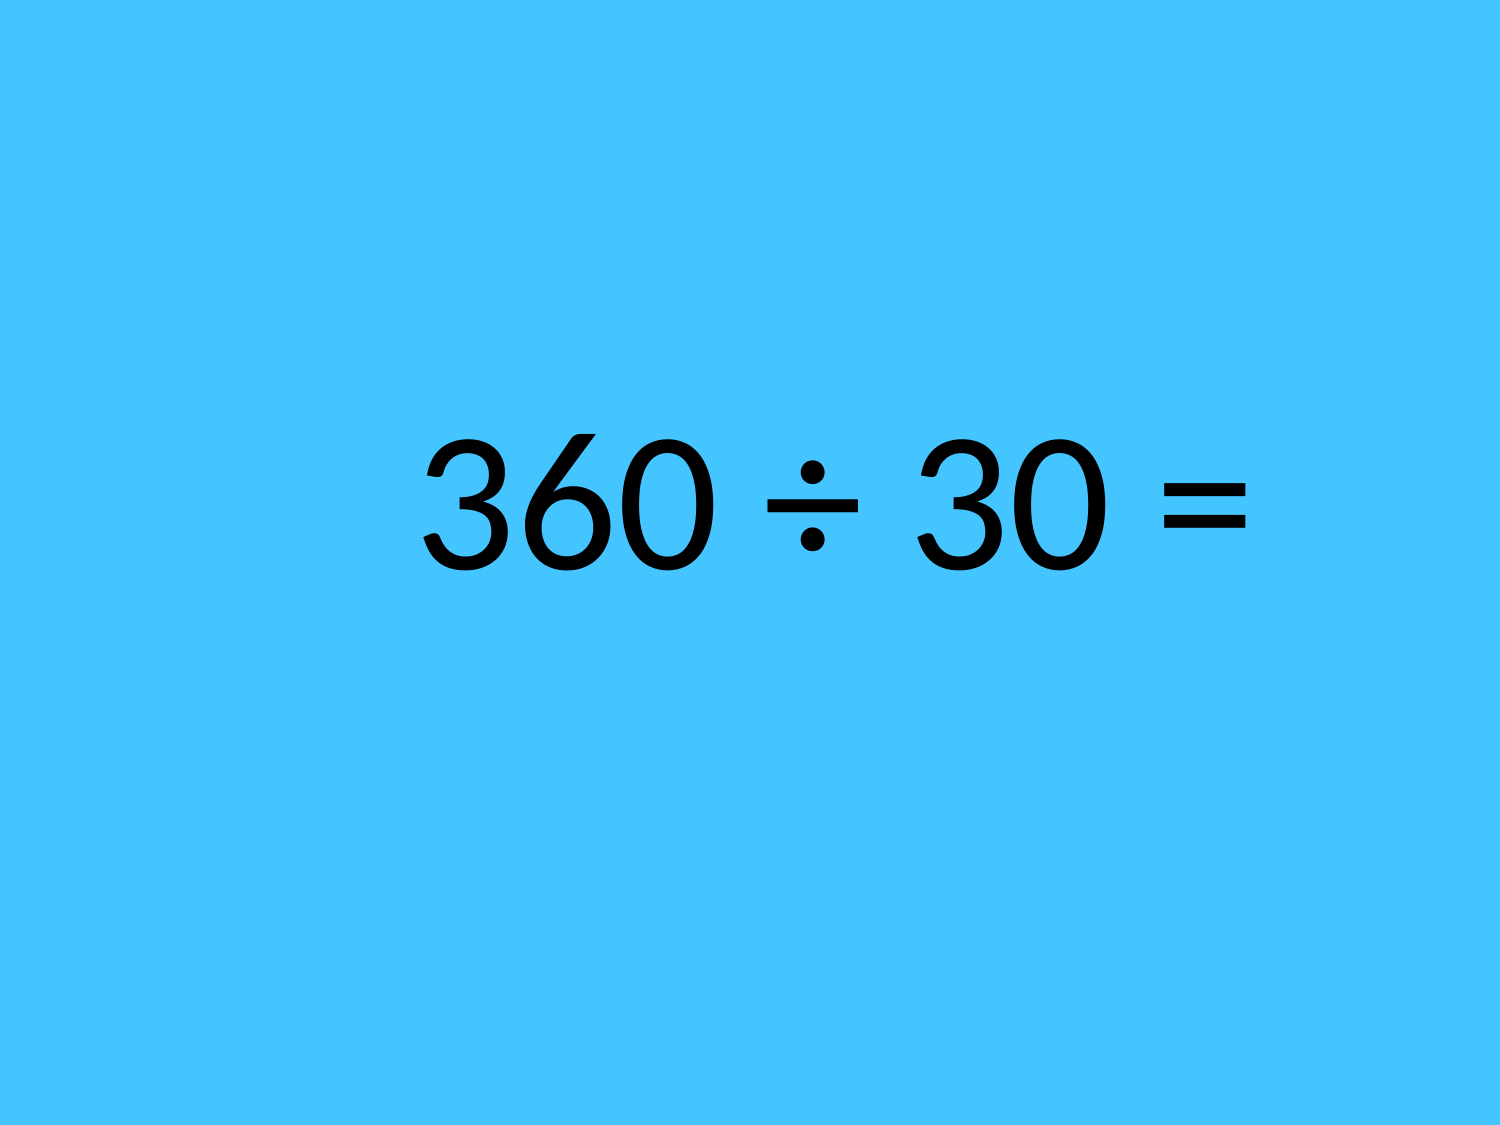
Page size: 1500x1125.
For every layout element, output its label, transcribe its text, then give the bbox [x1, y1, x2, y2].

text_box 360 ÷ 30 = [399, 362, 1338, 618]
